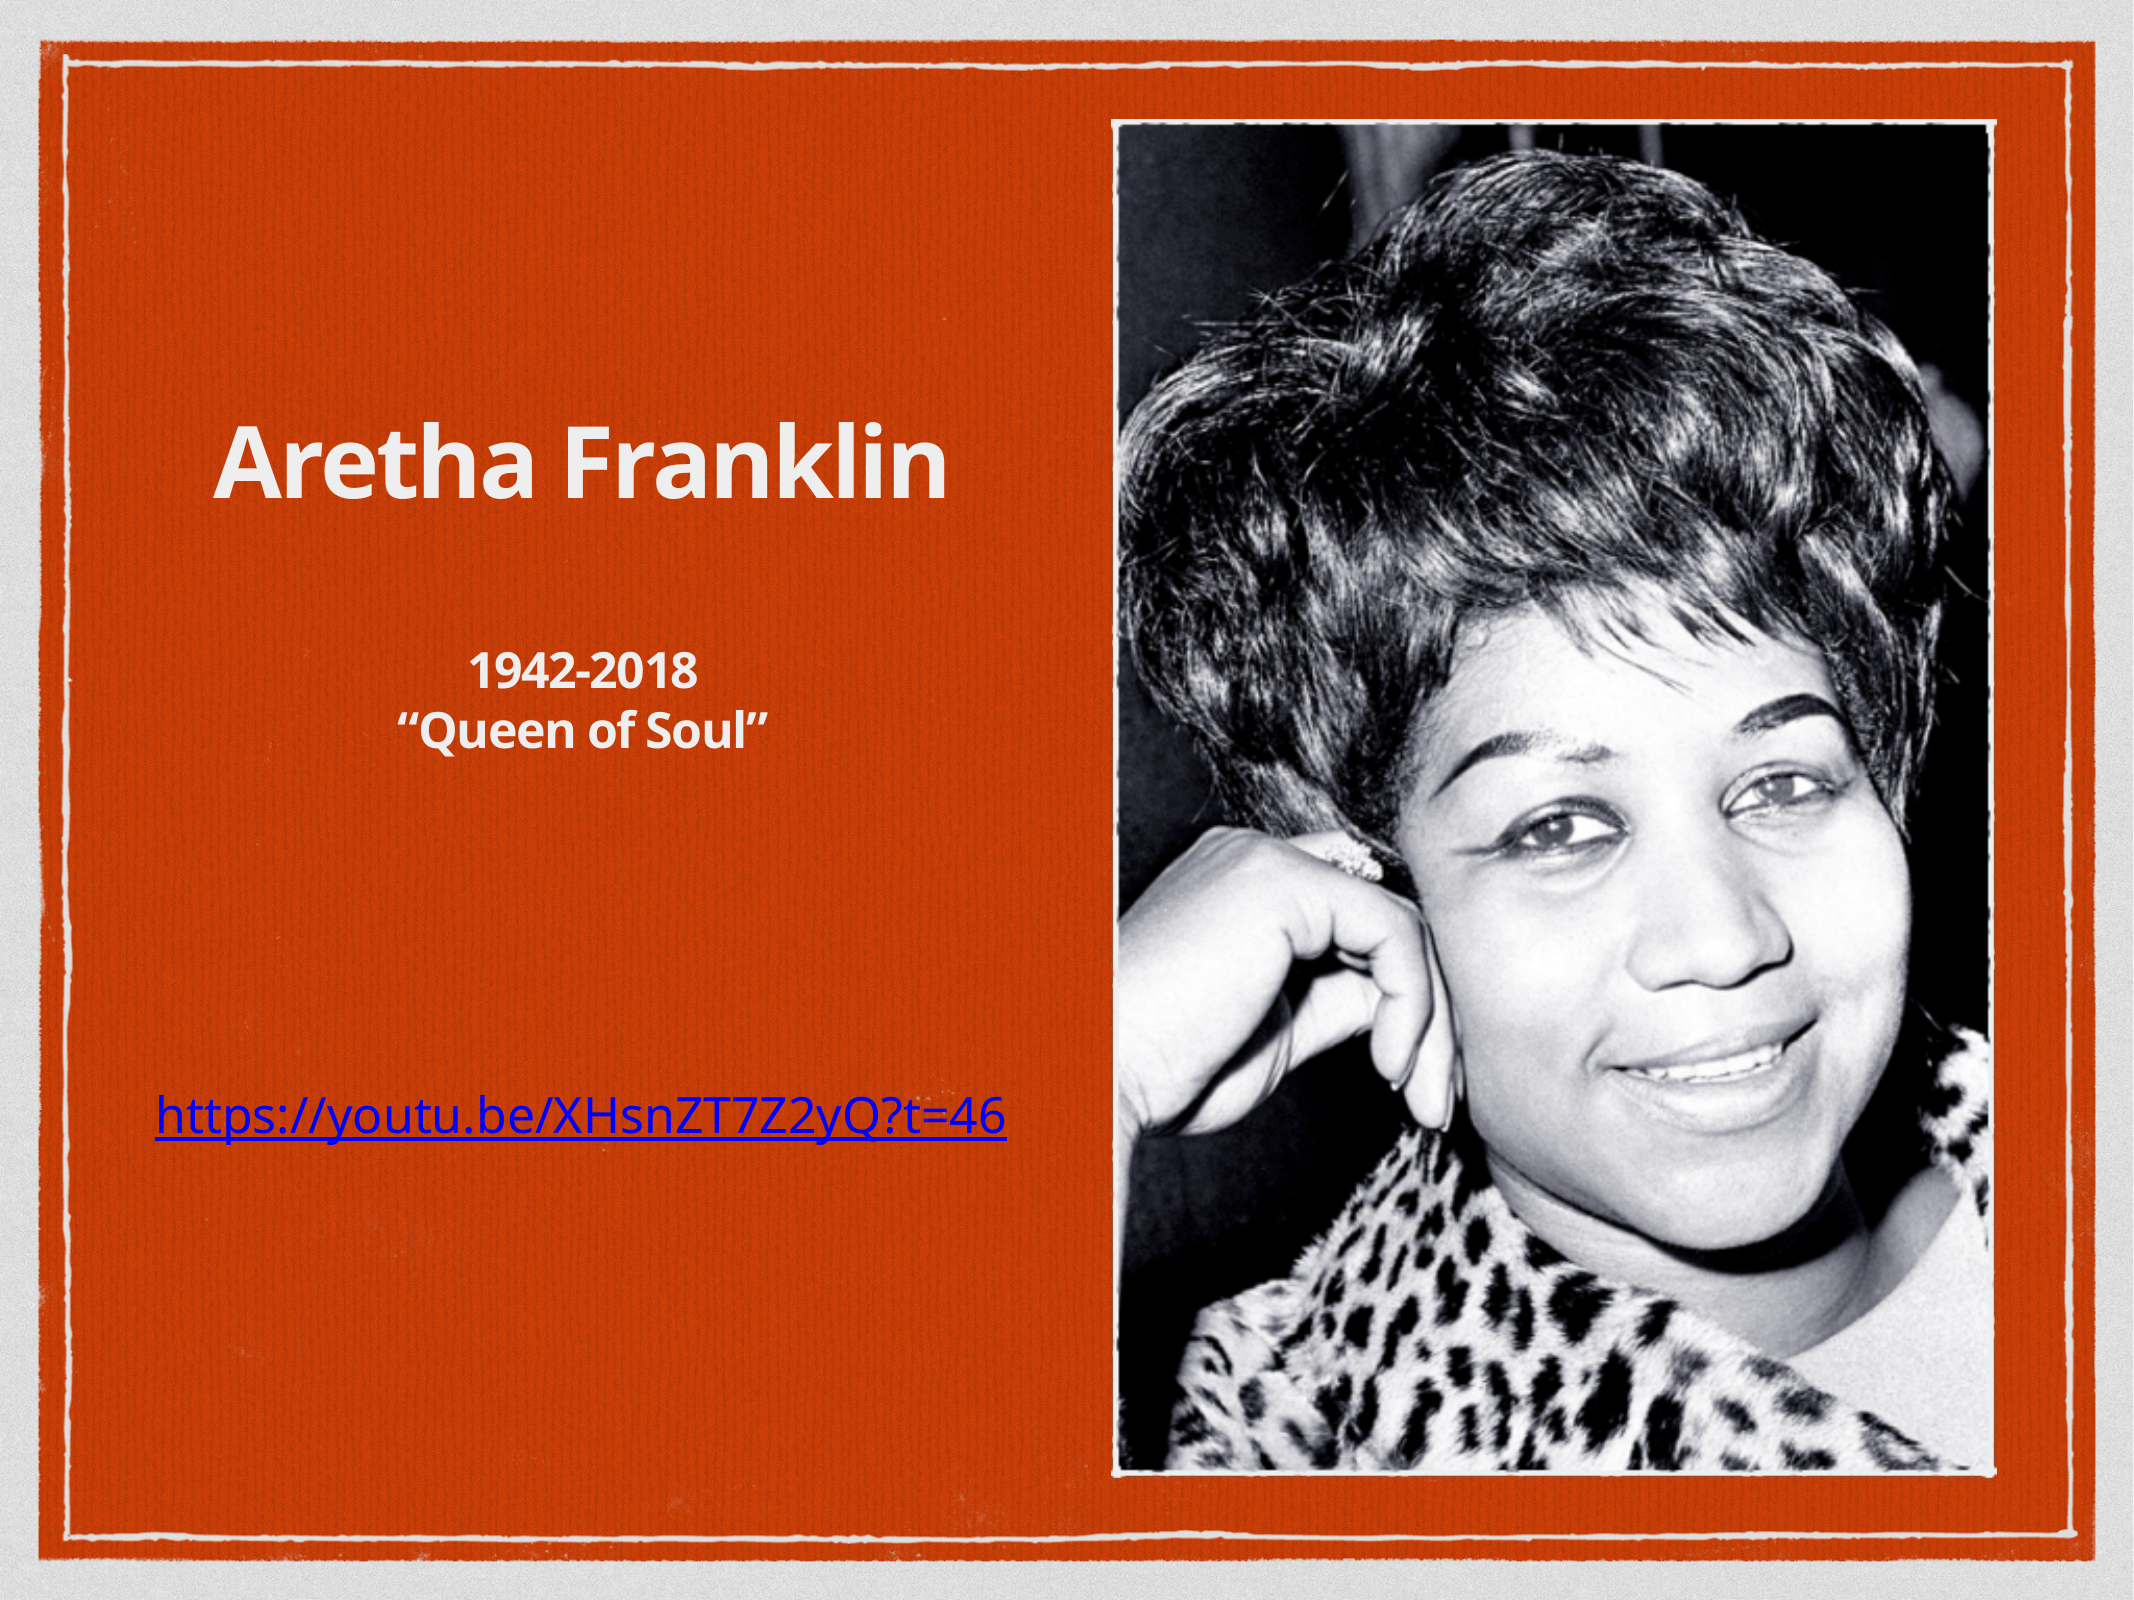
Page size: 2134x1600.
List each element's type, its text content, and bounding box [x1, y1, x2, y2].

title Aretha Franklin 1942-2018 “Queen of Soul” [124, 93, 1043, 768]
picture [0, 0, 2134, 1600]
list https://youtu.be/XHsnZT7Z2yQ?t=46 [122, 1074, 1040, 1600]
